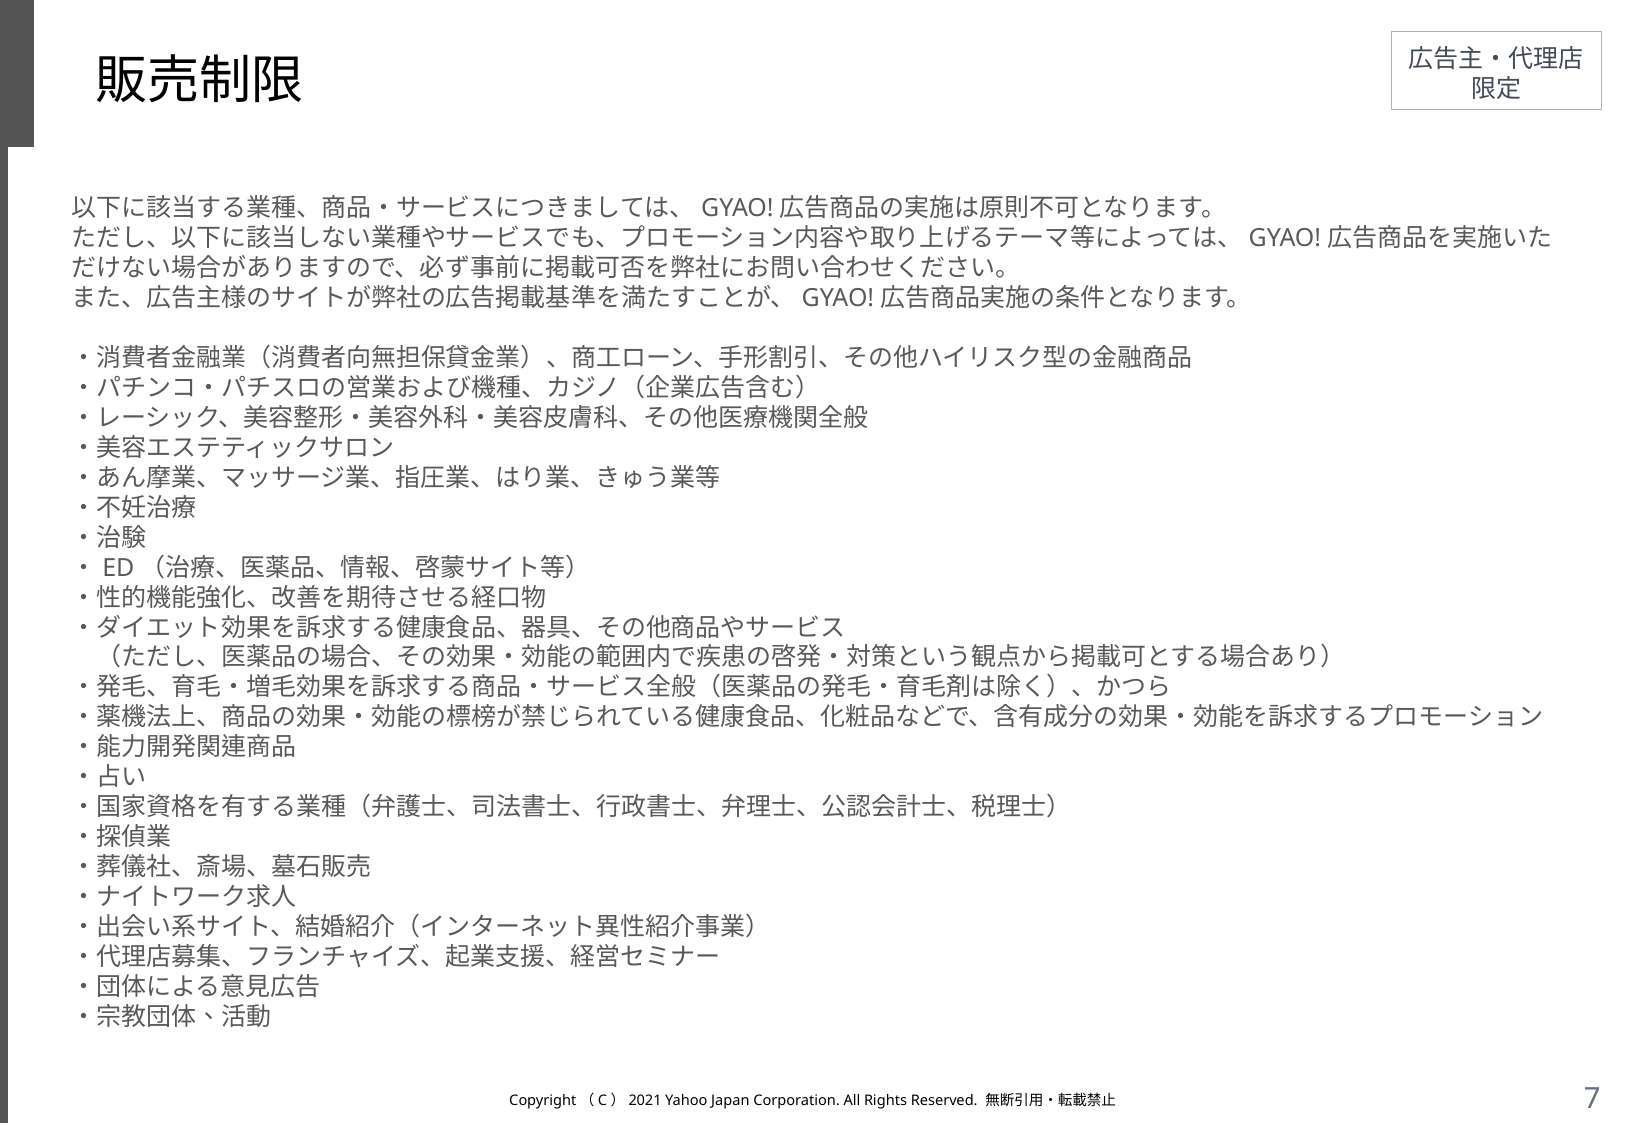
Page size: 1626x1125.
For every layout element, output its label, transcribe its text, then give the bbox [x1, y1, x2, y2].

footer Copyright（C）2021 Yahoo Japan Corporation. All Rights Reserved. 無断引用・転載禁止 [440, 1082, 1185, 1118]
text_box 以下に該当する業種、商品・サービスにつきましては、GYAO!広告商品の実施は原則不可となります。 ただし、以下に該当しない業種やサービスでも、プロモーション内容や取り上げるテーマ等によっては、GYAO!広告商品を実施いただけない場合がありますので、必ず事前に掲載可否を弊社にお問い合わせください。 また、広告主様のサイトが弊社の広告掲載基準を満たすことが、GYAO!広告商品実施の条件となります。 ・消費者金融業（消費者向無担保貸金業）、商工ローン、手形割引、その他ハイリスク型の金融商品 ・パチンコ・パチスロの営業および機種、カジノ（企業広告含む） ・レーシック、美容整形・美容外科・美容皮膚科、その他医療機関全般 ・美容エステティックサロン ・あん摩業、マッサージ業、指圧業、はり業、きゅう業等 ・不妊治療 ・治験 ・ED（治療、医薬品、情報、啓蒙サイト等） ・性的機能強化、改善を期待させる経口物 ・ダイエット効果を訴求する健康食品、器具、その他商品やサービス （ただし、医薬品の場合、その効果・効能の範囲内で疾患の啓発・対策という観点から掲載可とする場合あり） ・発毛、育毛・増毛効果を訴求する商品・サービス全般（医薬品の発毛・育毛剤は除く）、かつら ・薬機法上、商品の効果・効能の標榜が禁じられている健康食品、化粧品などで、含有成分の効果・効能を訴求するプロモーション ・能力開発関連商品 ・占い ・国家資格を有する業種（弁護士、司法書士、行政書士、弁理士、公認会計士、税理士） ・探偵業 ・葬儀社、斎場、墓石販売 ・ナイトワーク求人 ・出会い系サイト、結婚紹介（インターネット異性紹介事業） ・代理店募集、フランチャイズ、起業支援、経営セミナー ・団体による意見広告 ・宗教団体、活動 [56, 184, 1569, 1038]
title 販売制限 [80, 42, 1392, 114]
